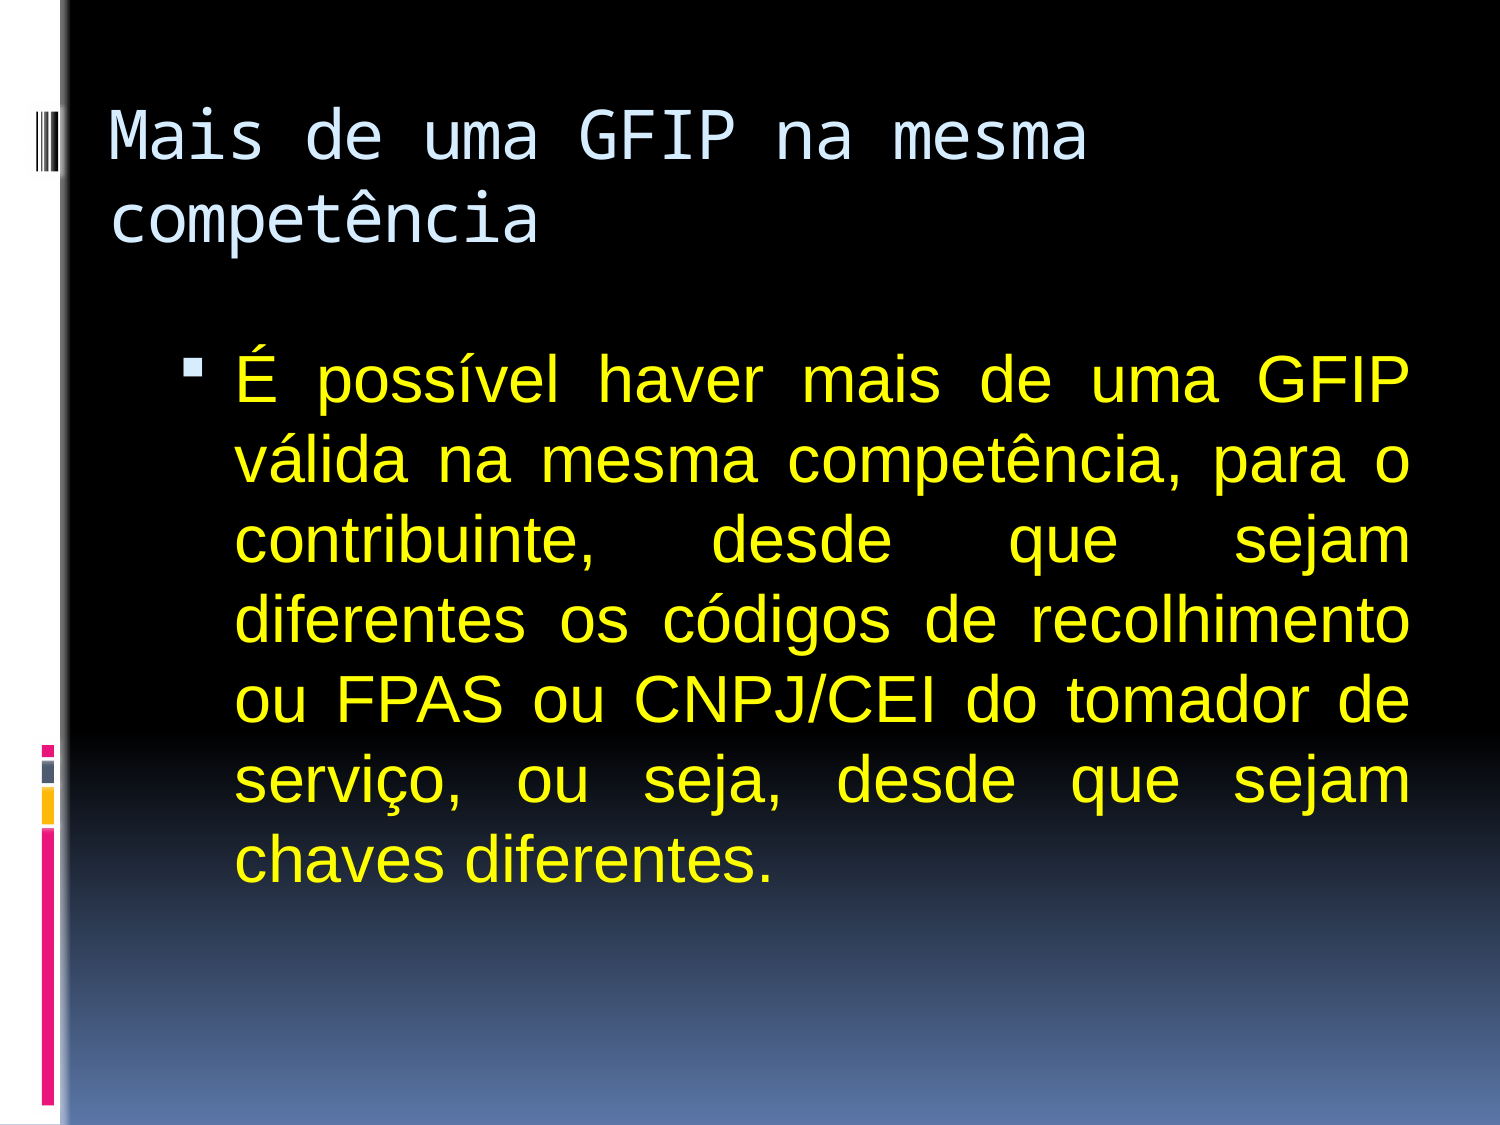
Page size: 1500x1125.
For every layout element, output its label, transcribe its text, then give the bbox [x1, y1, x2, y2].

title Mais de uma GFIP na mesma competência [93, 83, 1465, 234]
list É possível haver mais de uma GFIP válida na mesma competência, para o contribuinte, desde que sejam diferentes os códigos de recolhimento ou FPAS ou CNPJ/CEI do tomador de serviço, ou seja, desde que sejam chaves diferentes. [152, 328, 1428, 1079]
